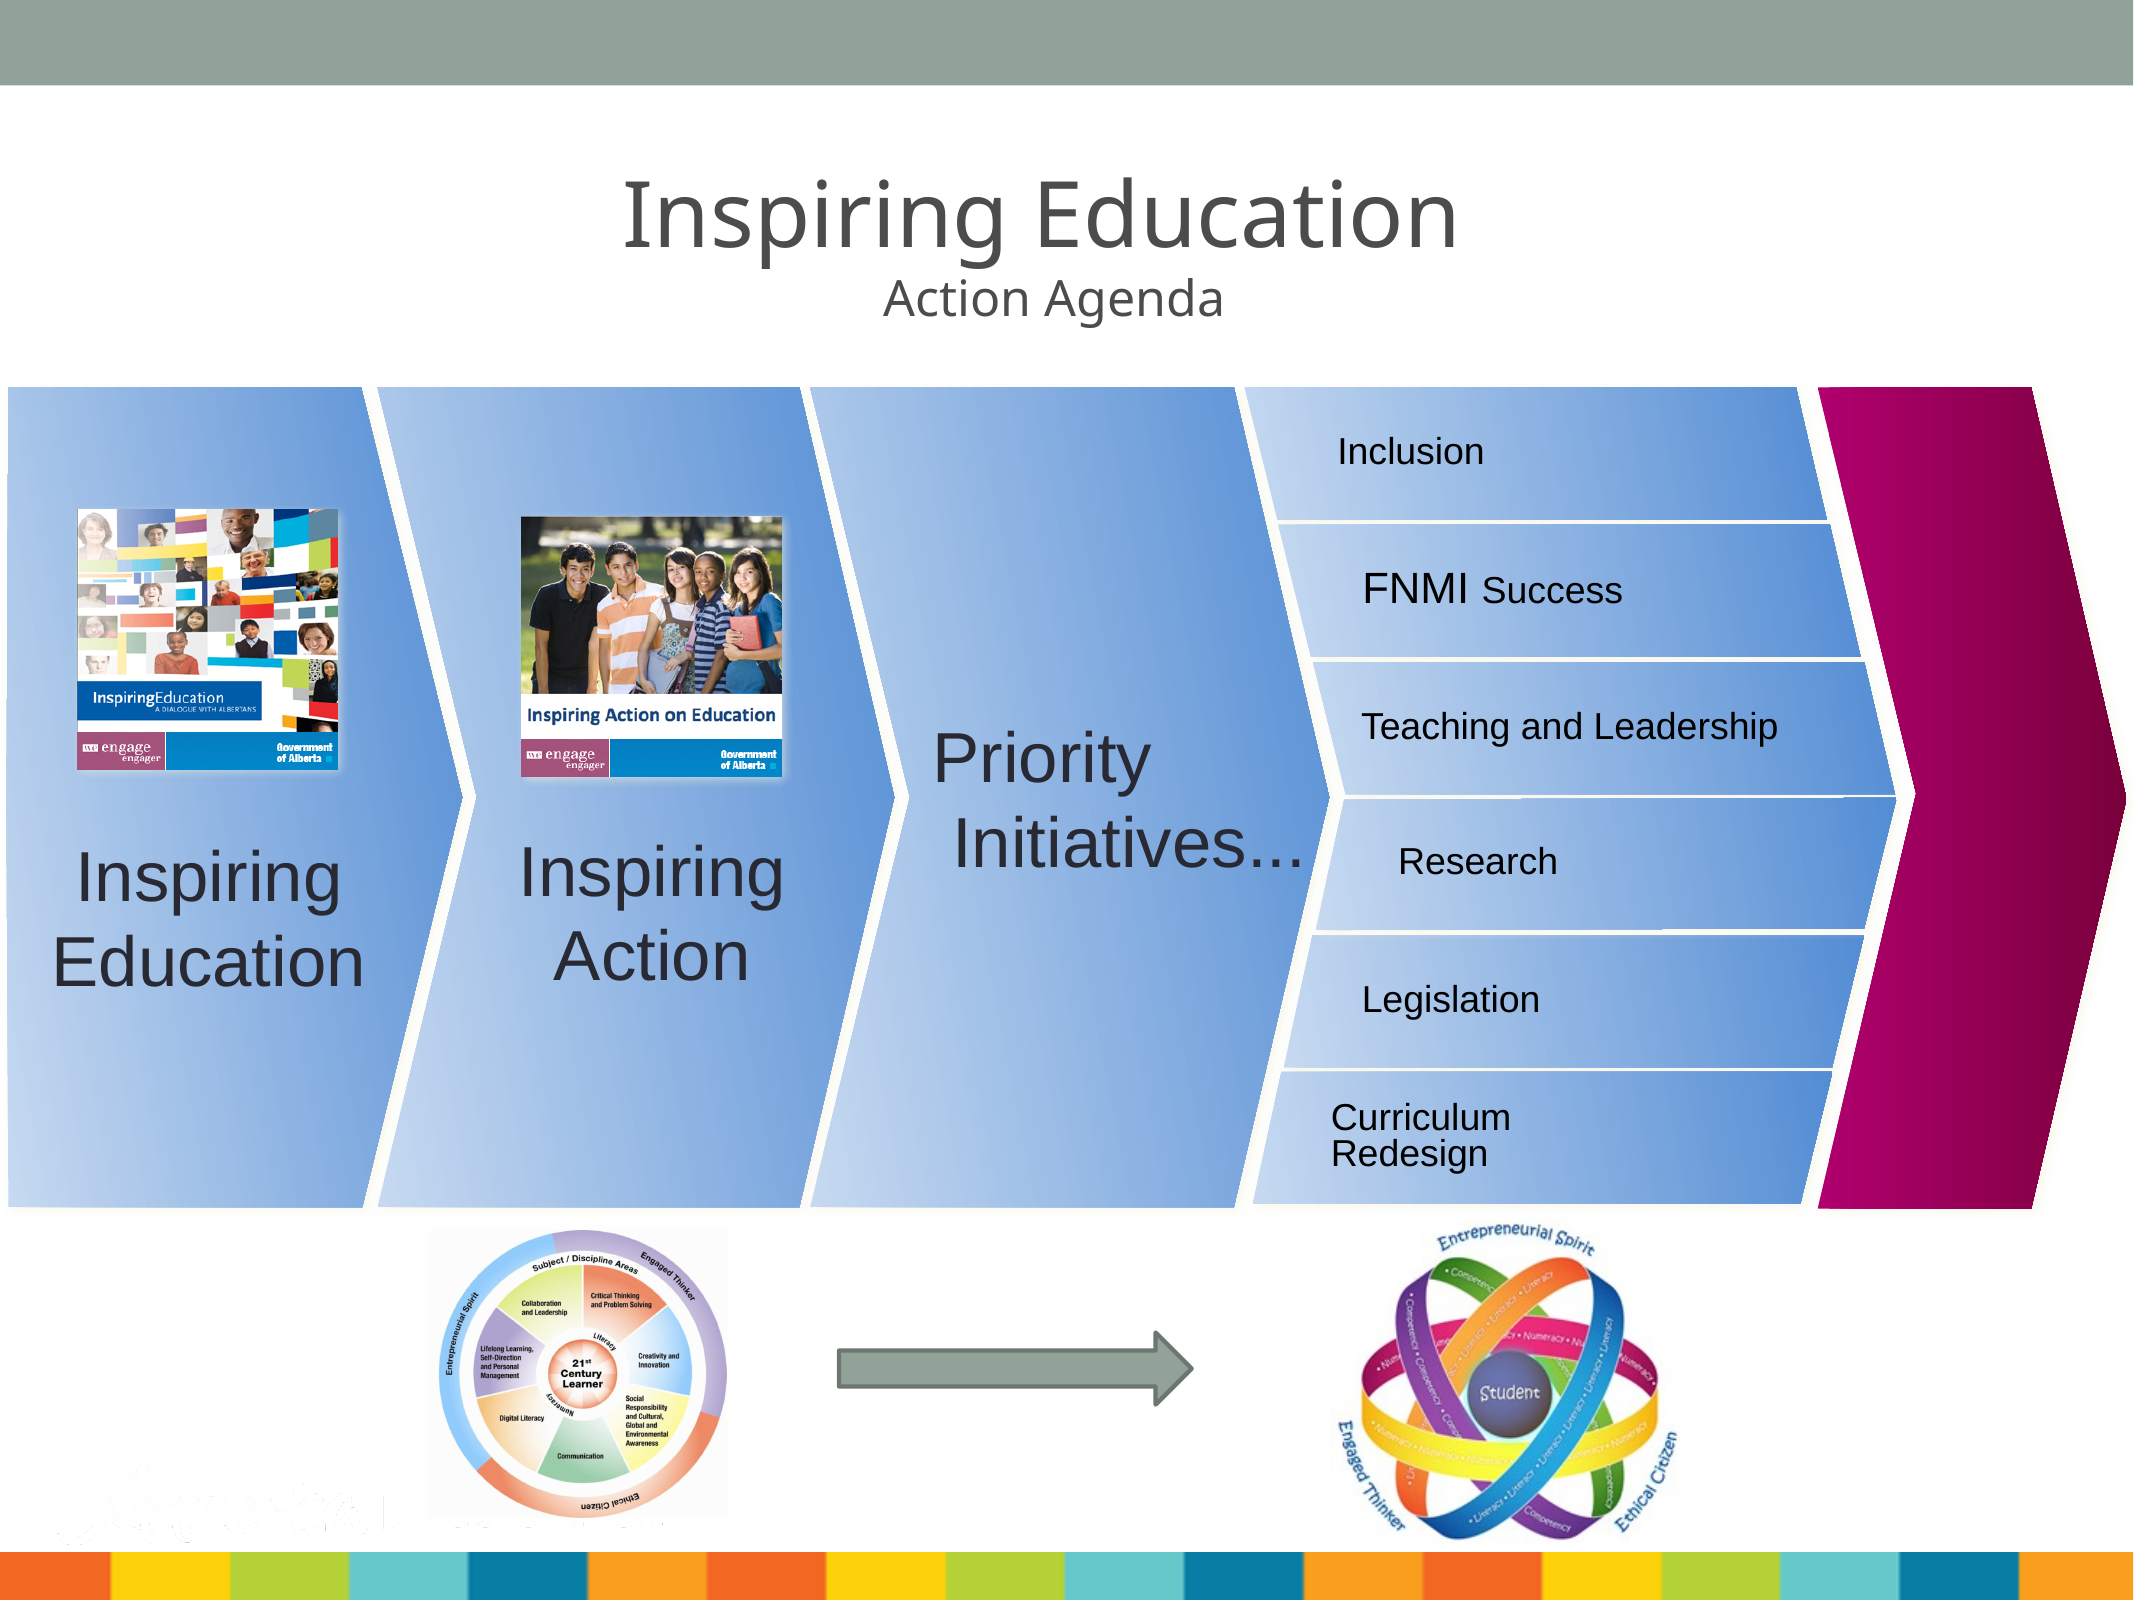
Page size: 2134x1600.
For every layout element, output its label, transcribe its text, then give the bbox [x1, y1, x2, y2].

picture [43, 1220, 784, 1545]
picture [2017, 1551, 2134, 1600]
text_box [1244, 387, 1827, 520]
text_box [1834, 387, 2127, 1209]
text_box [1283, 935, 1865, 1068]
text_box Inspiring Education Action Agenda [180, 150, 1929, 355]
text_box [900, 387, 1312, 1208]
picture [586, 1551, 1185, 1600]
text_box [377, 387, 895, 1208]
picture [1302, 1551, 1900, 1600]
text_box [1312, 661, 1896, 795]
text_box [836, 1330, 1194, 1407]
picture [0, 1551, 469, 1600]
text_box [1330, 1211, 1690, 1548]
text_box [1252, 1071, 1833, 1205]
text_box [6, 387, 376, 1208]
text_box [1315, 797, 1897, 931]
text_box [1278, 524, 1861, 658]
